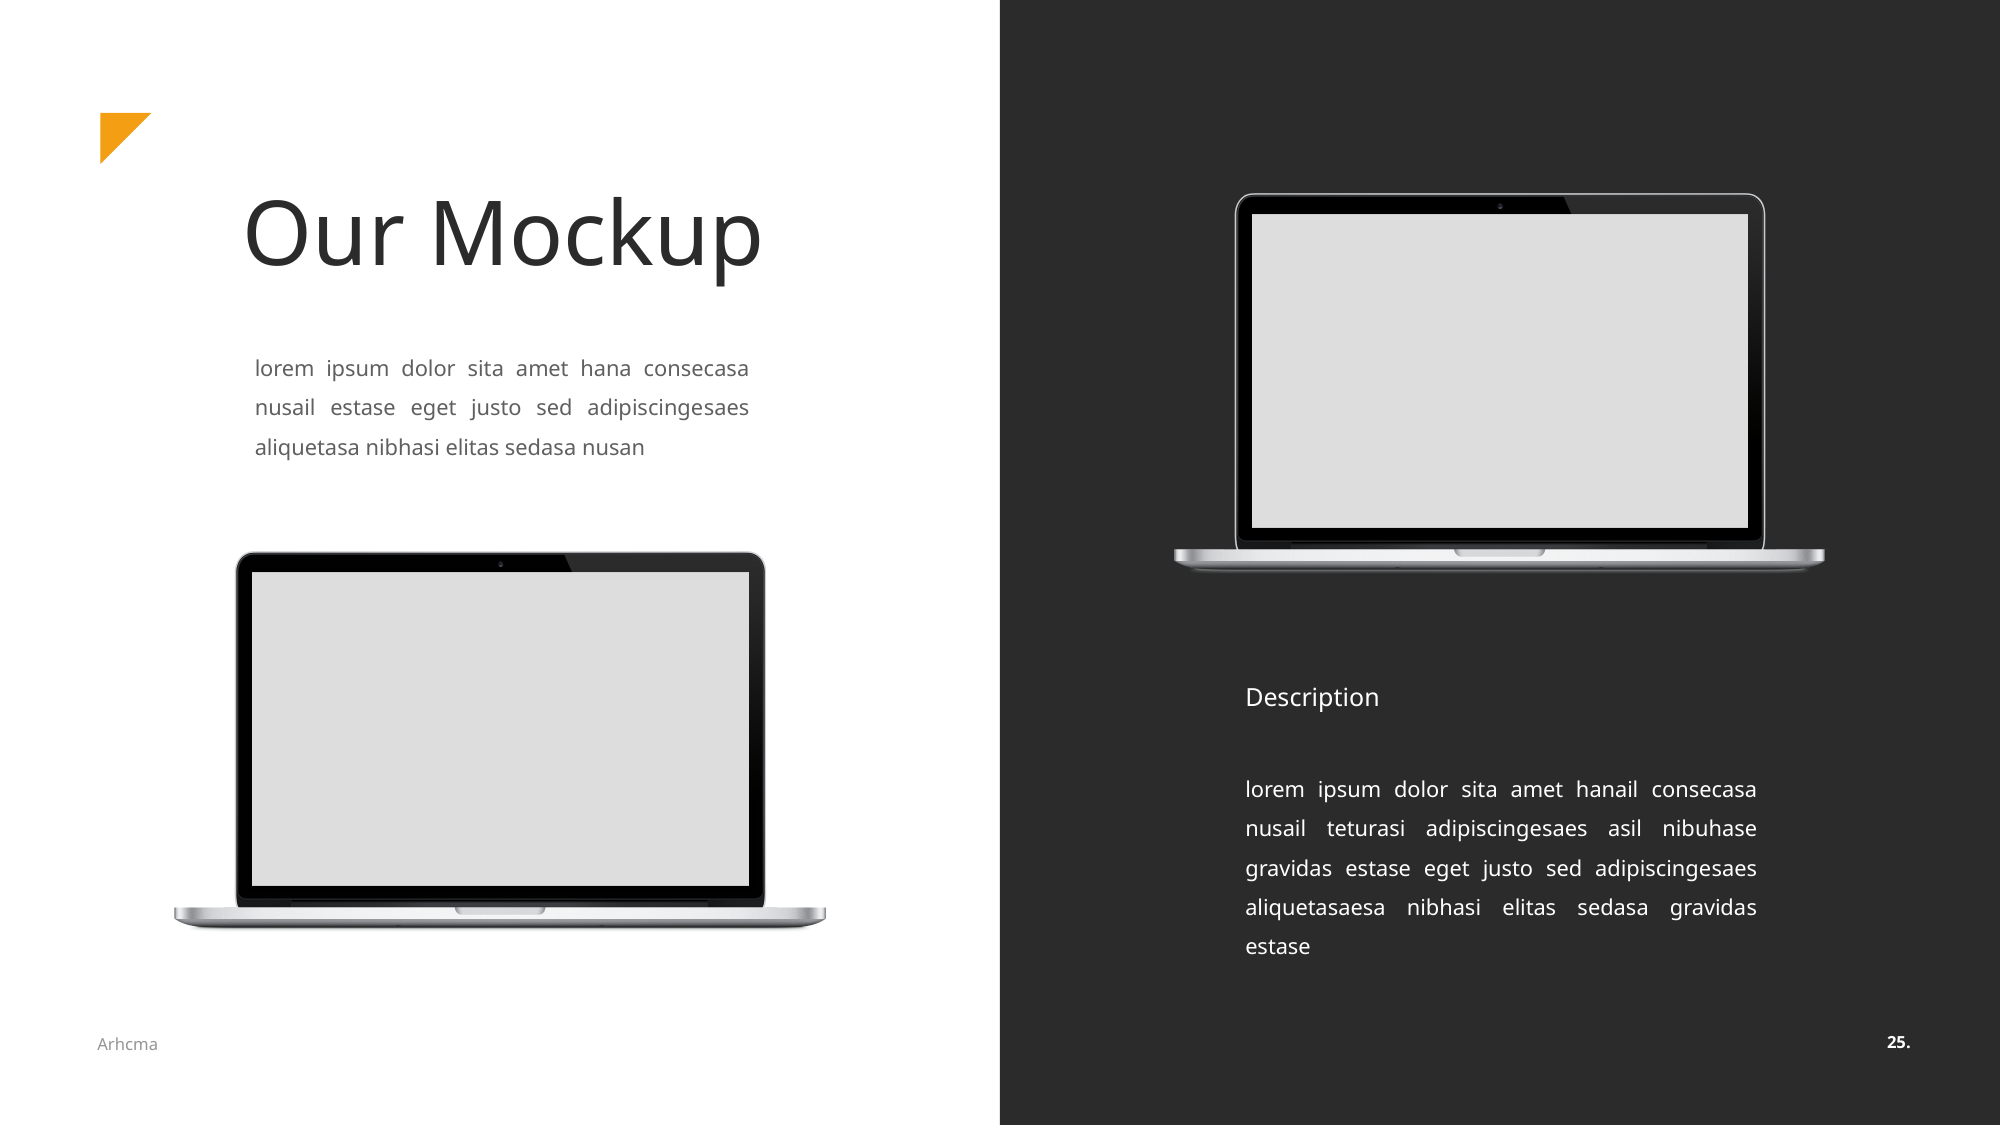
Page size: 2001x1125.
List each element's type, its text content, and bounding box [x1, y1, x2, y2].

text_box [99, 111, 154, 167]
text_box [83, 1024, 1924, 1062]
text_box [174, 193, 1825, 932]
text_box Our Mockup [228, 189, 801, 193]
